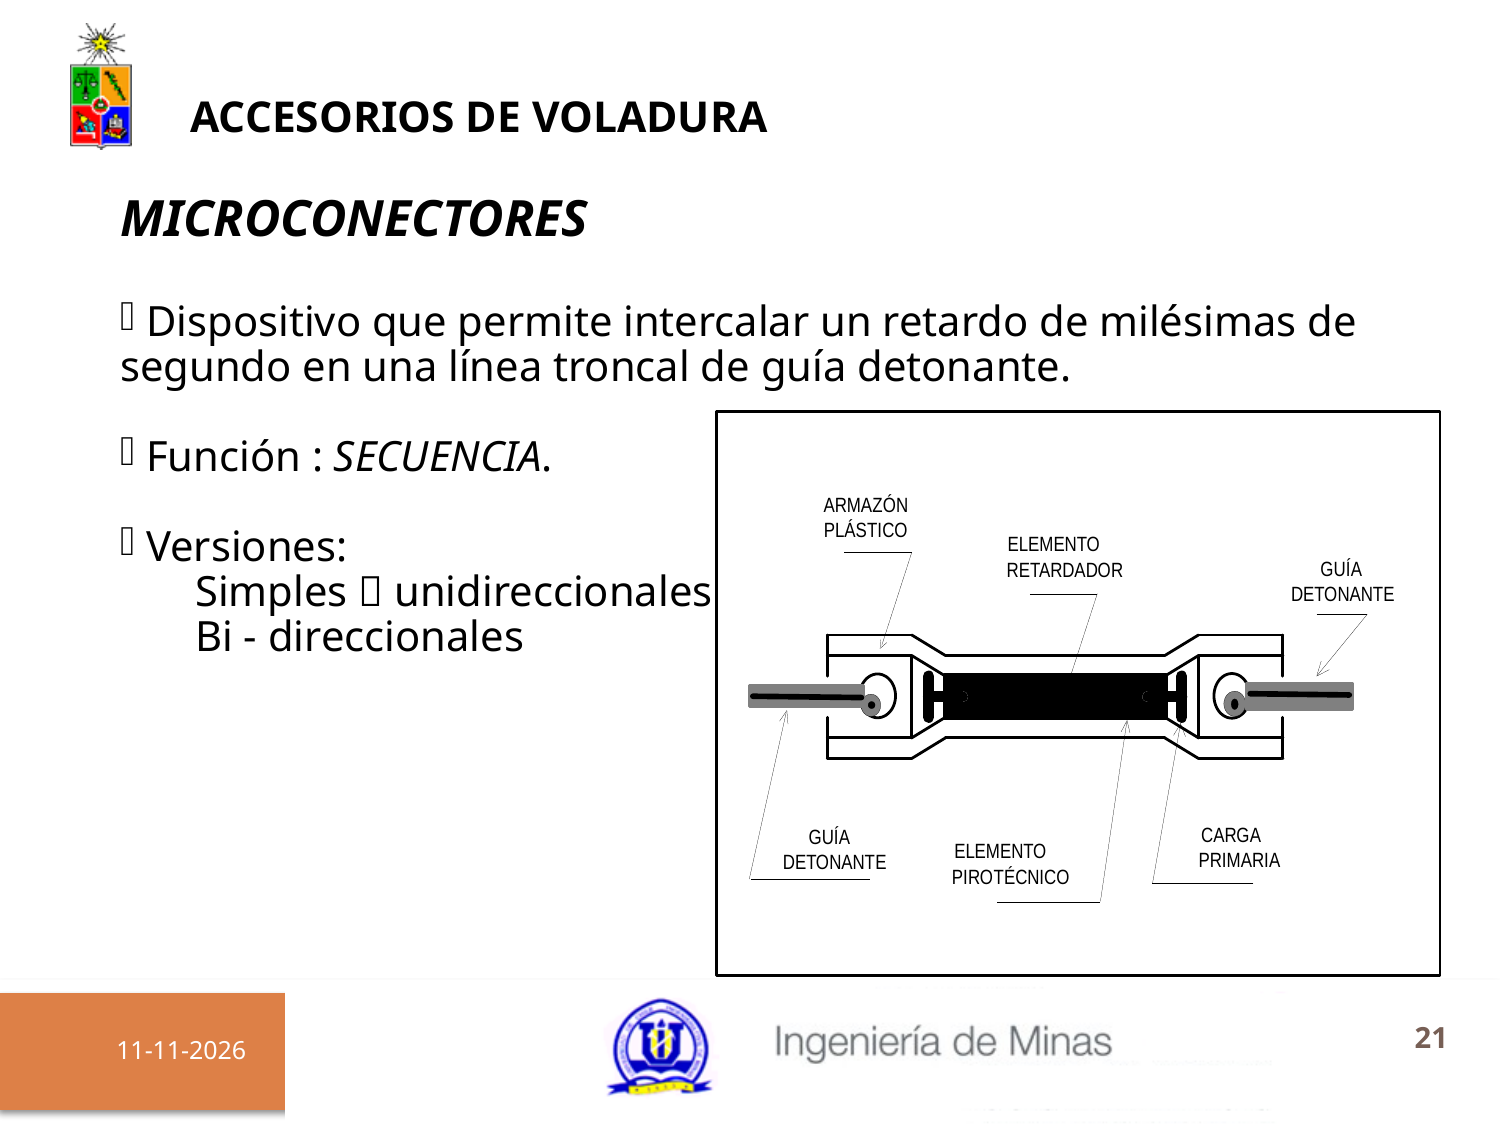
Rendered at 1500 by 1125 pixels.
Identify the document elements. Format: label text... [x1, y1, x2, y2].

text_box Accesorios de voladura [175, 81, 1266, 148]
picture [285, 980, 1500, 1125]
text_box microconectores [105, 187, 1196, 254]
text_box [714, 409, 1442, 978]
picture [69, 23, 132, 151]
text_box Dispositivo que permite intercalar un retardo de milésimas de segundo en una línea troncal de guía detonante. Función : SECUENCIA. Versiones: Simples  unidireccionales Bi - direccionales [105, 292, 1477, 668]
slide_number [12, 995, 279, 1108]
